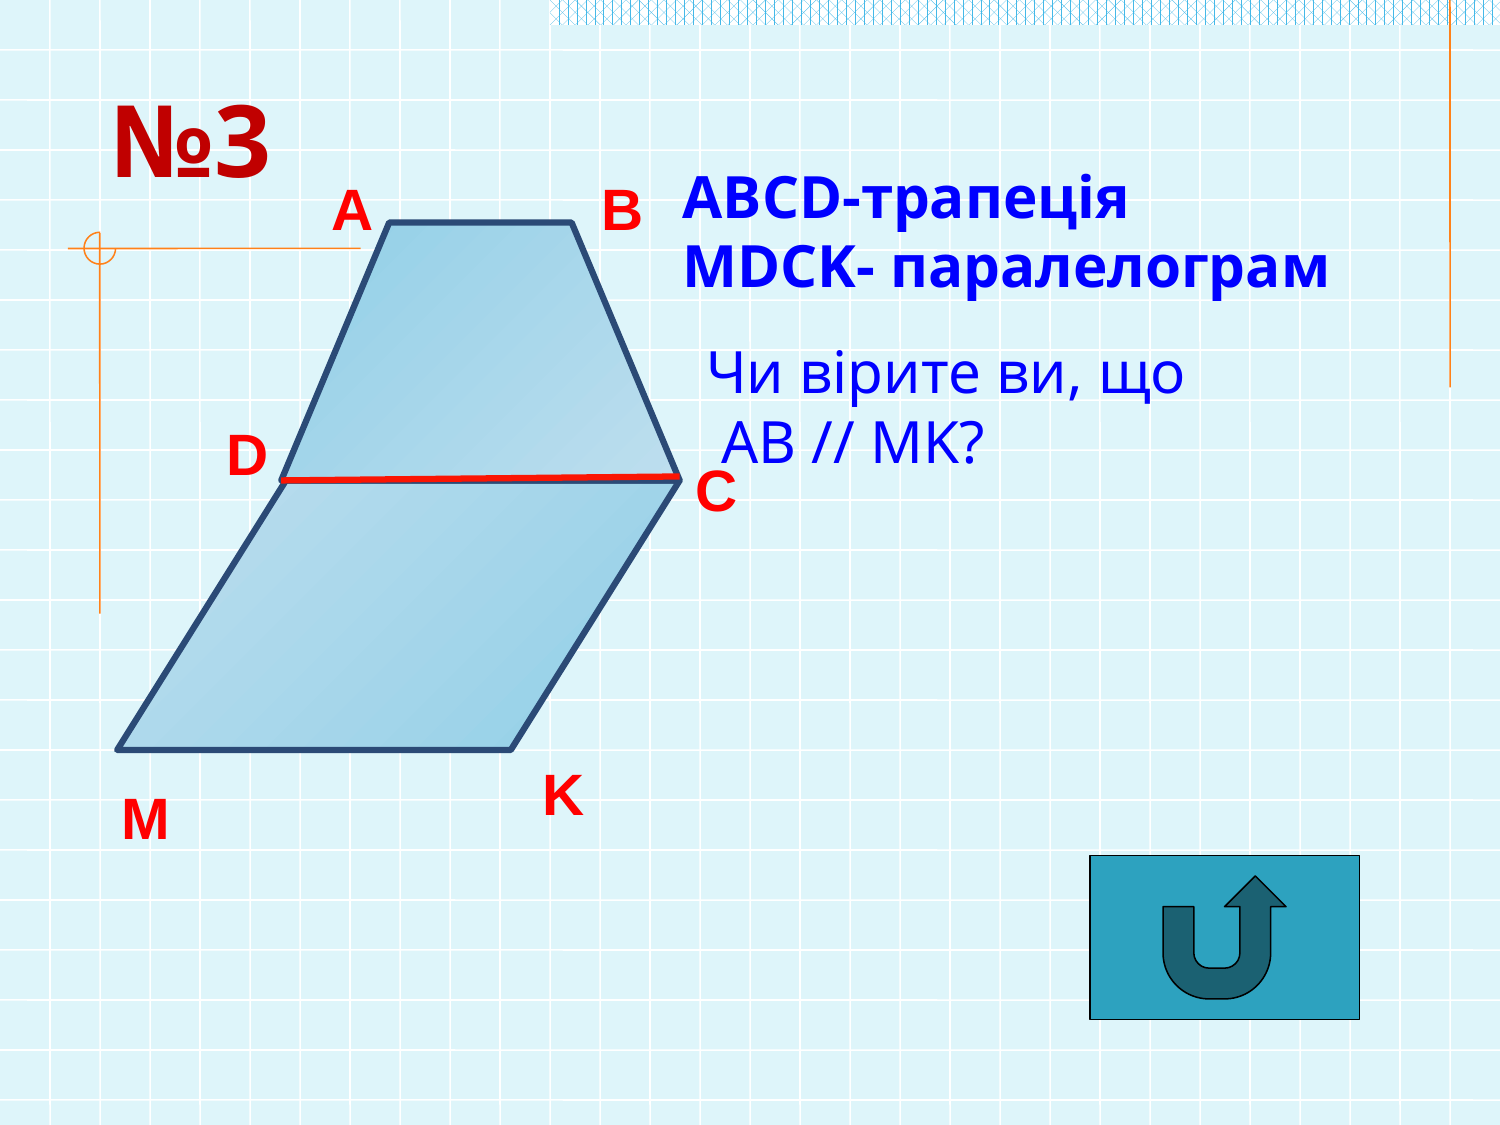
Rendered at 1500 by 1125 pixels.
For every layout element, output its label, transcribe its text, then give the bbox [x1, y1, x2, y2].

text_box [280, 476, 680, 481]
text_box M [106, 773, 185, 859]
text_box [117, 489, 675, 750]
text_box №3 [96, 70, 287, 205]
text_box [284, 222, 677, 474]
text_box а [316, 164, 390, 249]
text_box с [680, 445, 752, 531]
text_box D [211, 410, 284, 495]
text_box K [527, 750, 600, 835]
text_box Чи вірите ви, що AB // MK? [691, 328, 1442, 483]
text_box ABCD-трапеція MDCK- паралелограм [667, 152, 1395, 307]
text_box [1089, 855, 1360, 1020]
text_box В [585, 164, 657, 249]
